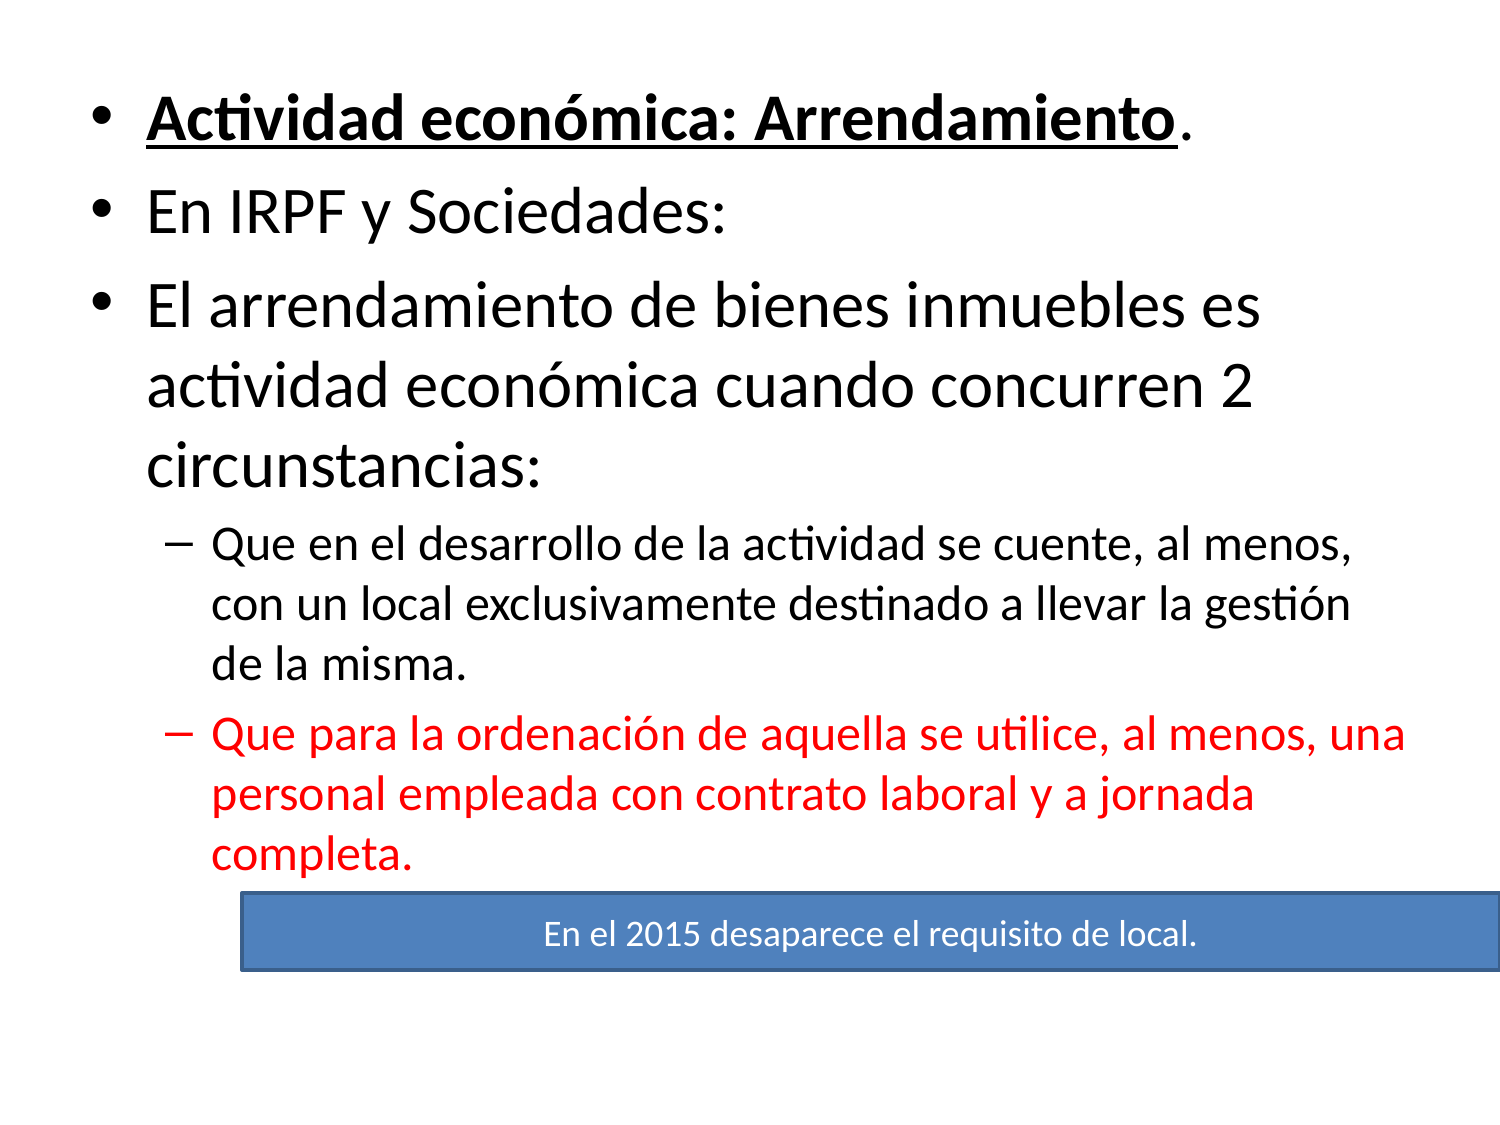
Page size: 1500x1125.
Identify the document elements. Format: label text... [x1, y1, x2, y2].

list Actividad económica: Arrendamiento. En IRPF y Sociedades: El arrendamiento de bienes inmuebles es actividad económica cuando concurren 2 circunstancias: Que en el desarrollo de la actividad se cuente, al menos, con un local exclusivamente destinado a llevar la gestión de la misma. Que para la ordenación de aquella se utilice, al menos, una personal empleada con contrato laboral y a jornada completa. [75, 66, 1425, 1005]
text_box En el 2015 desaparece el requisito de local. [240, 891, 1500, 972]
